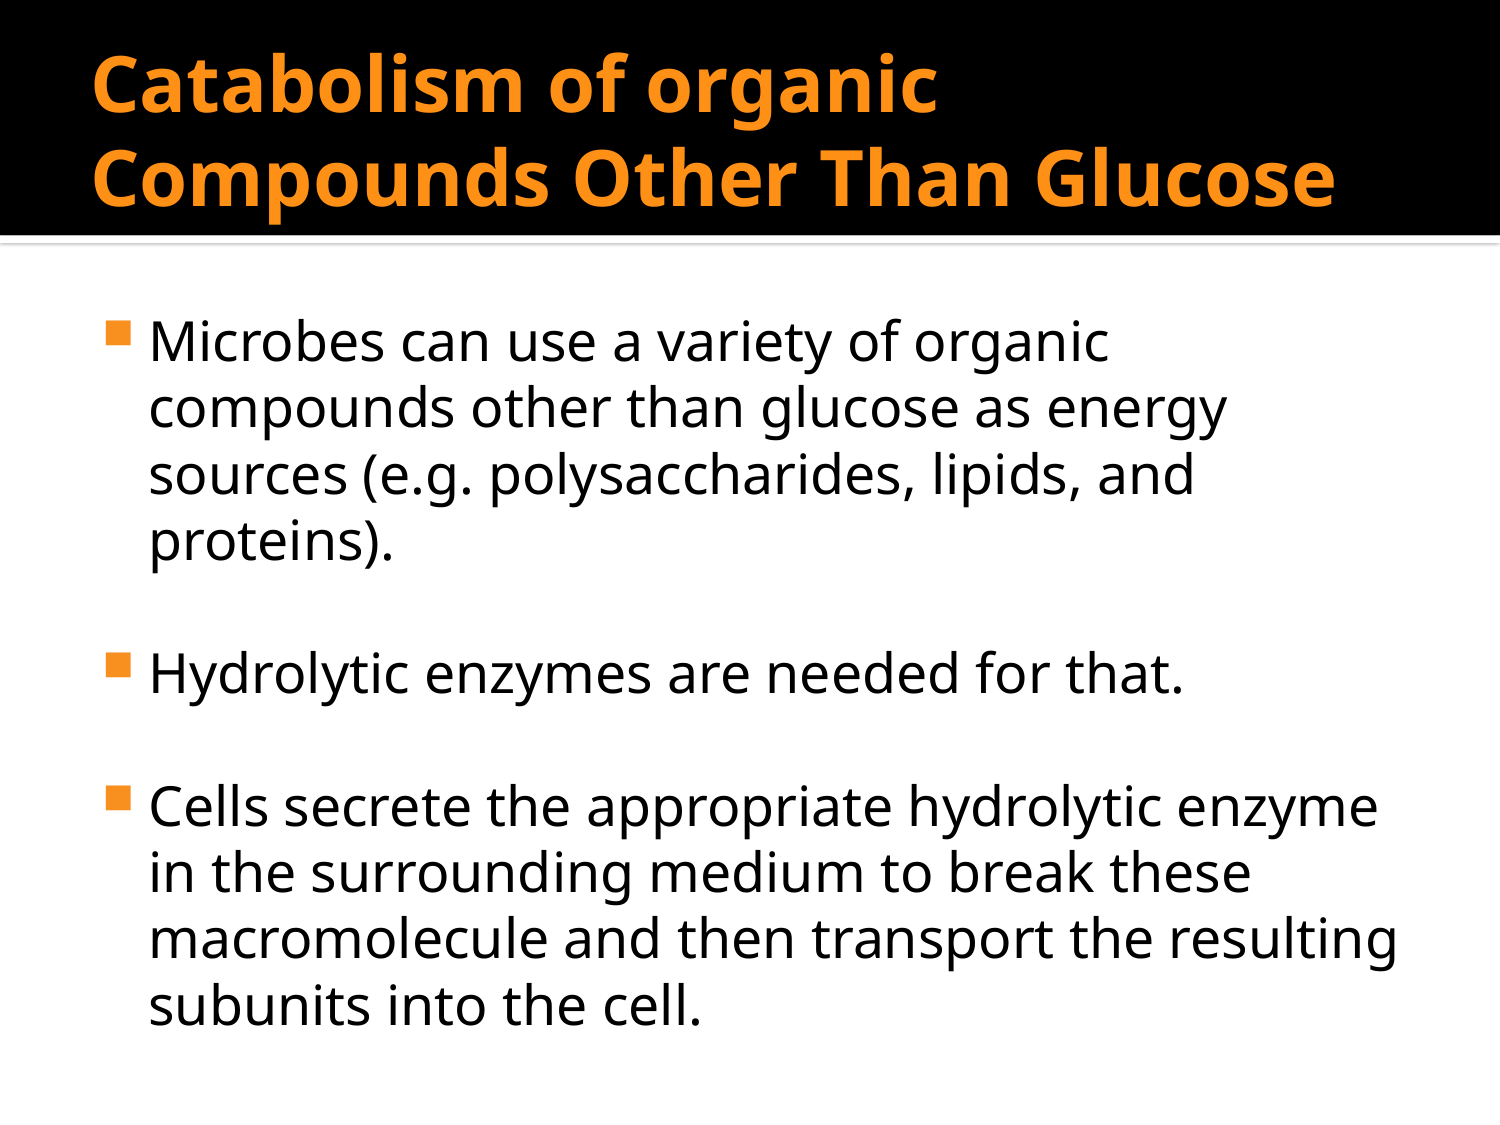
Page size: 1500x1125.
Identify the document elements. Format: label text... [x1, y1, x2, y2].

list Microbes can use a variety of organic compounds other than glucose as energy sources (e.g. polysaccharides, lipids, and proteins). Hydrolytic enzymes are needed for that. Cells secrete the appropriate hydrolytic enzyme in the surrounding medium to break these macromolecule and then transport the resulting subunits into the cell. [75, 291, 1425, 1050]
title Catabolism of organic Compounds Other Than Glucose [75, 25, 1425, 231]
